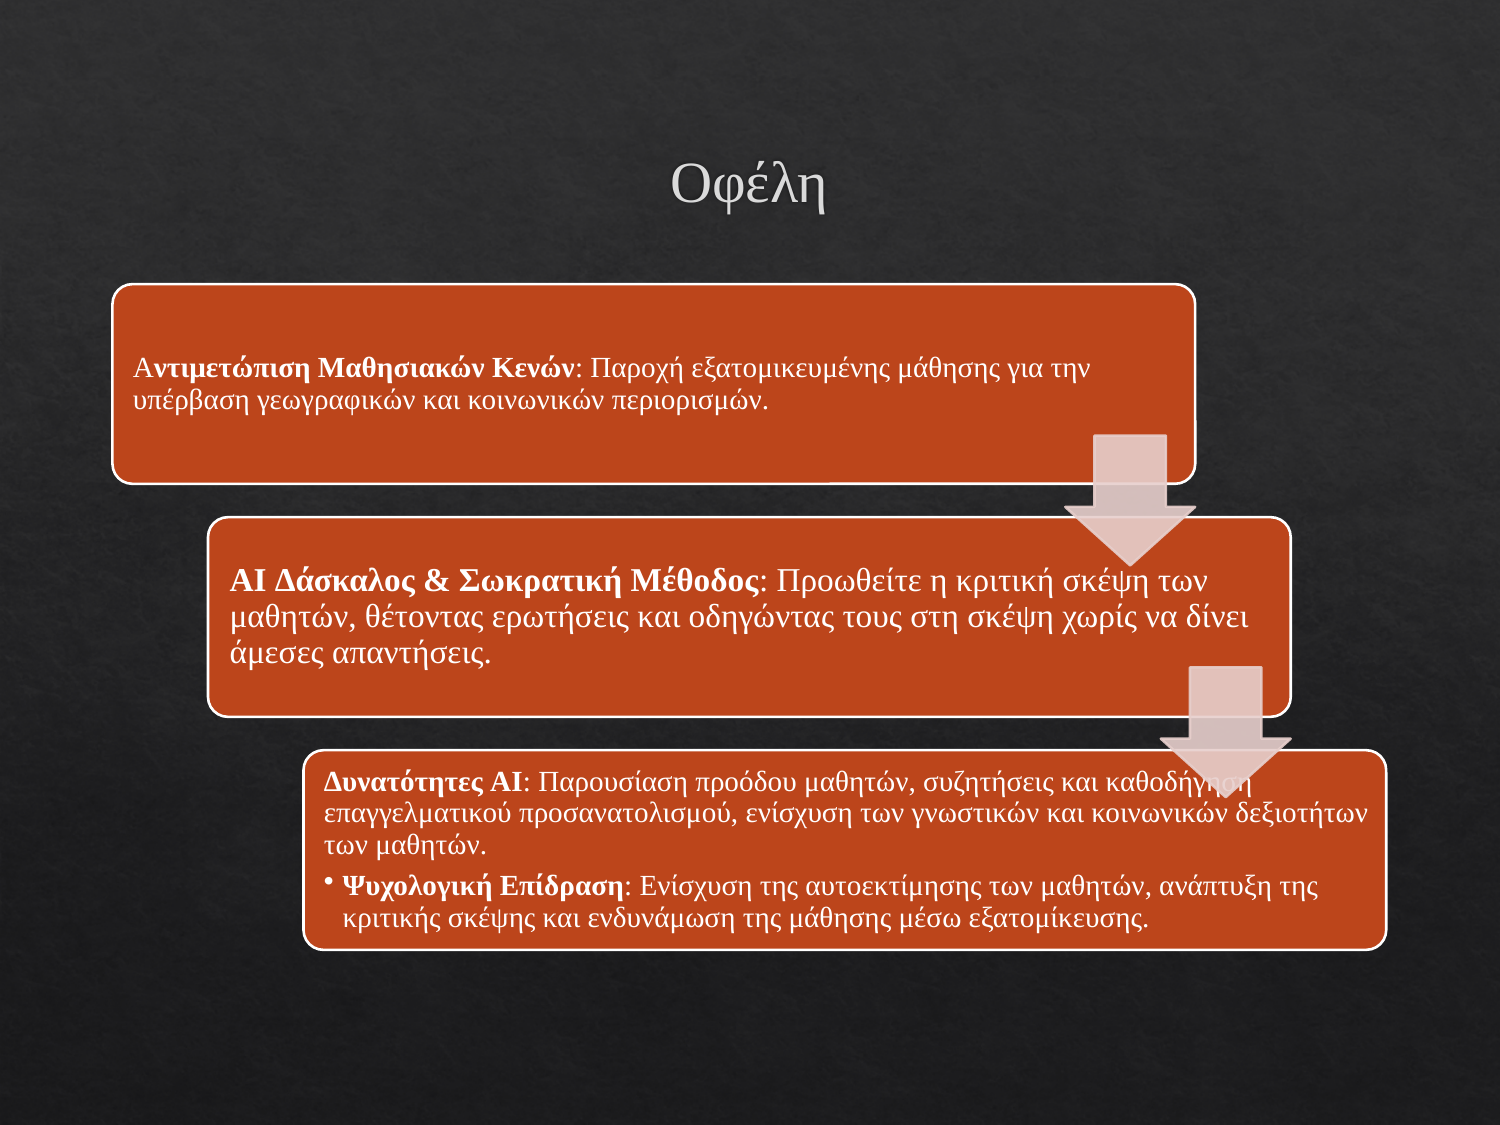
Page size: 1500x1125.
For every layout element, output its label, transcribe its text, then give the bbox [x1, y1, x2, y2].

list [112, 283, 1387, 951]
title Οφέλη [112, 99, 1387, 260]
